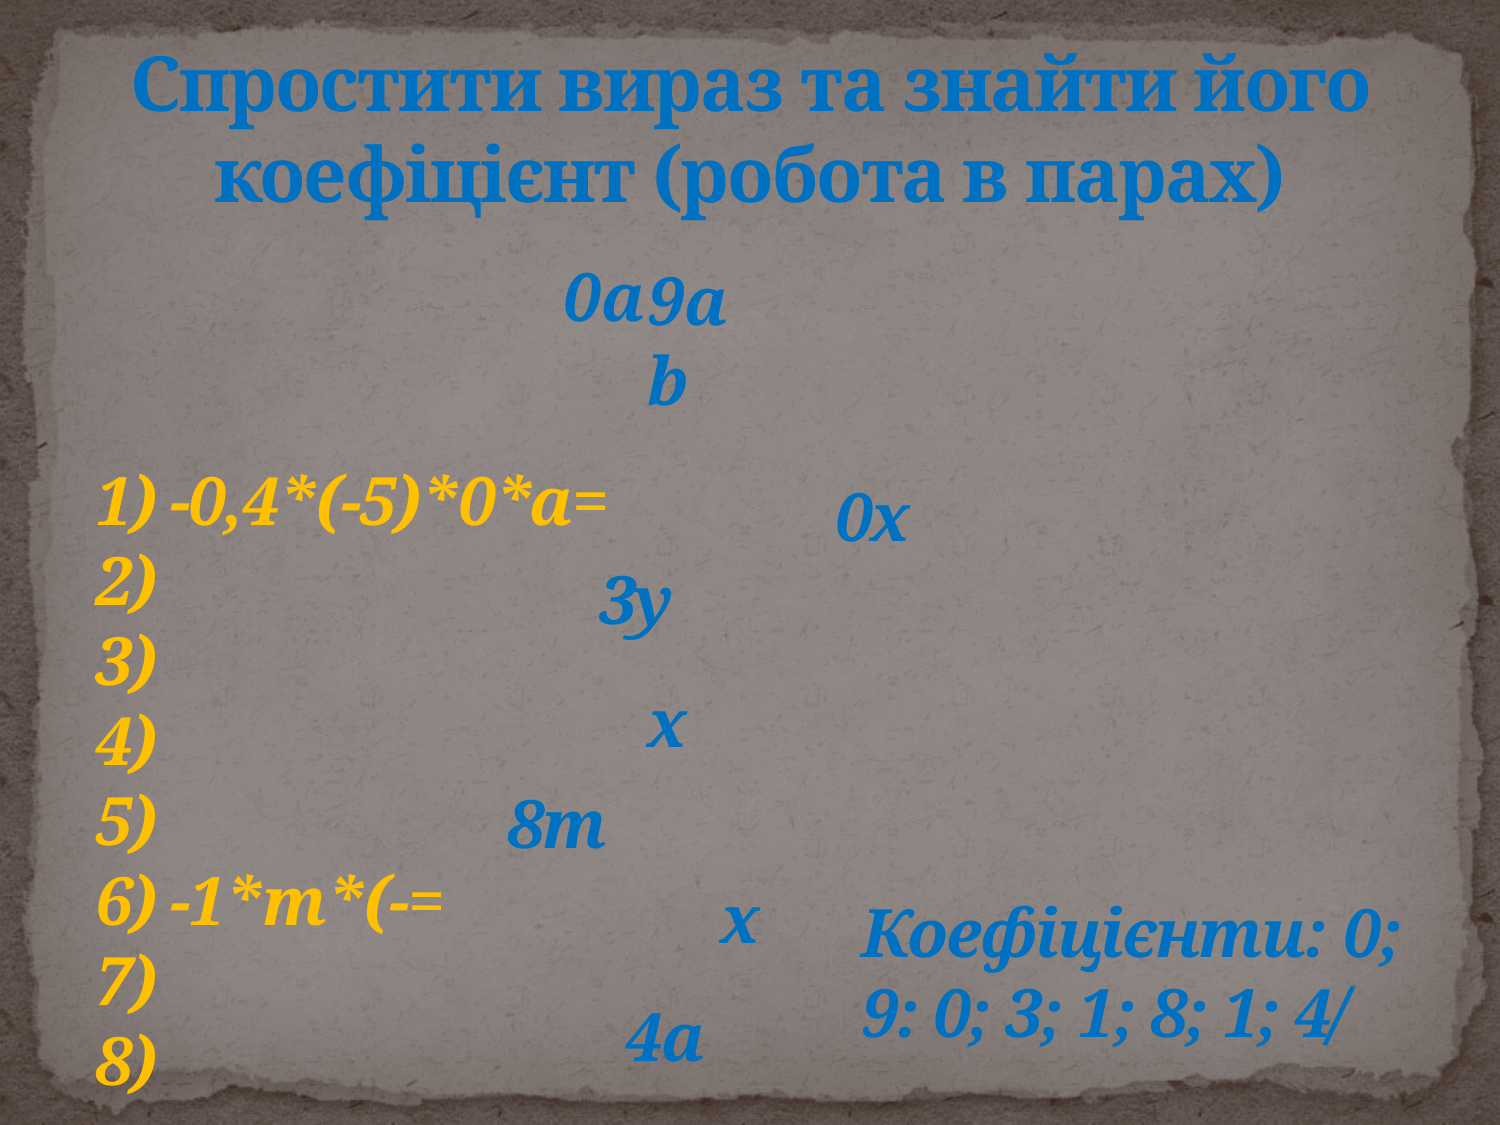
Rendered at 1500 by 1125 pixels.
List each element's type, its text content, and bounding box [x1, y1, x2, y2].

text_box 3y [584, 527, 726, 646]
text_box [76, 267, 1427, 468]
text_box 9ab [633, 308, 774, 427]
text_box x [705, 845, 846, 965]
title Спростити вираз та знайти його коефіцієнт (робота в парах) [74, 24, 1425, 225]
text_box Коефіцієнти: 0; 9: 0; 3; 1; 8; 1; 4/ [846, 810, 1483, 1059]
text_box 0x [820, 444, 962, 563]
text_box x [633, 649, 774, 769]
text_box 4a [611, 964, 752, 1083]
text_box 0a [549, 224, 672, 343]
text_box 8m [492, 751, 633, 870]
